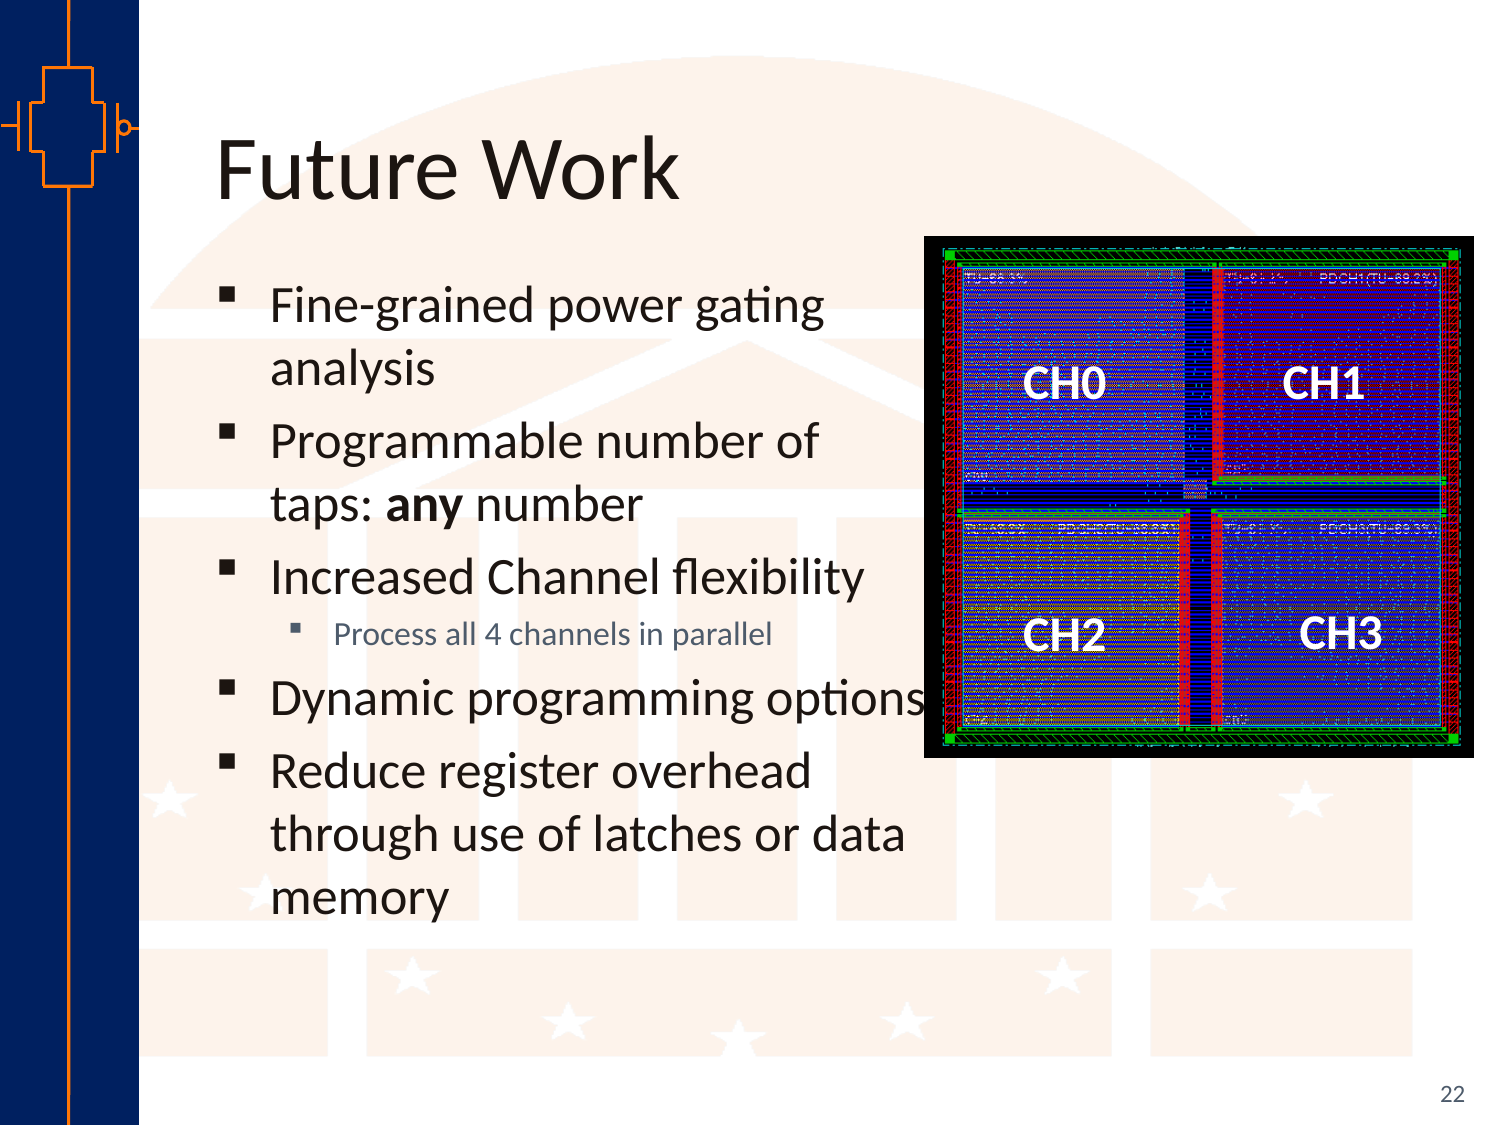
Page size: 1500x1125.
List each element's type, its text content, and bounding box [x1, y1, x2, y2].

slide_number 22 [1425, 1062, 1488, 1123]
title Future Work [200, 37, 1388, 225]
picture [924, 236, 1474, 759]
list Fine-grained power gating analysis Programmable number of taps: any number Increased Channel flexibility Process all 4 channels in parallel Dynamic programming options Reduce register overhead through use of latches or data memory [200, 262, 947, 988]
